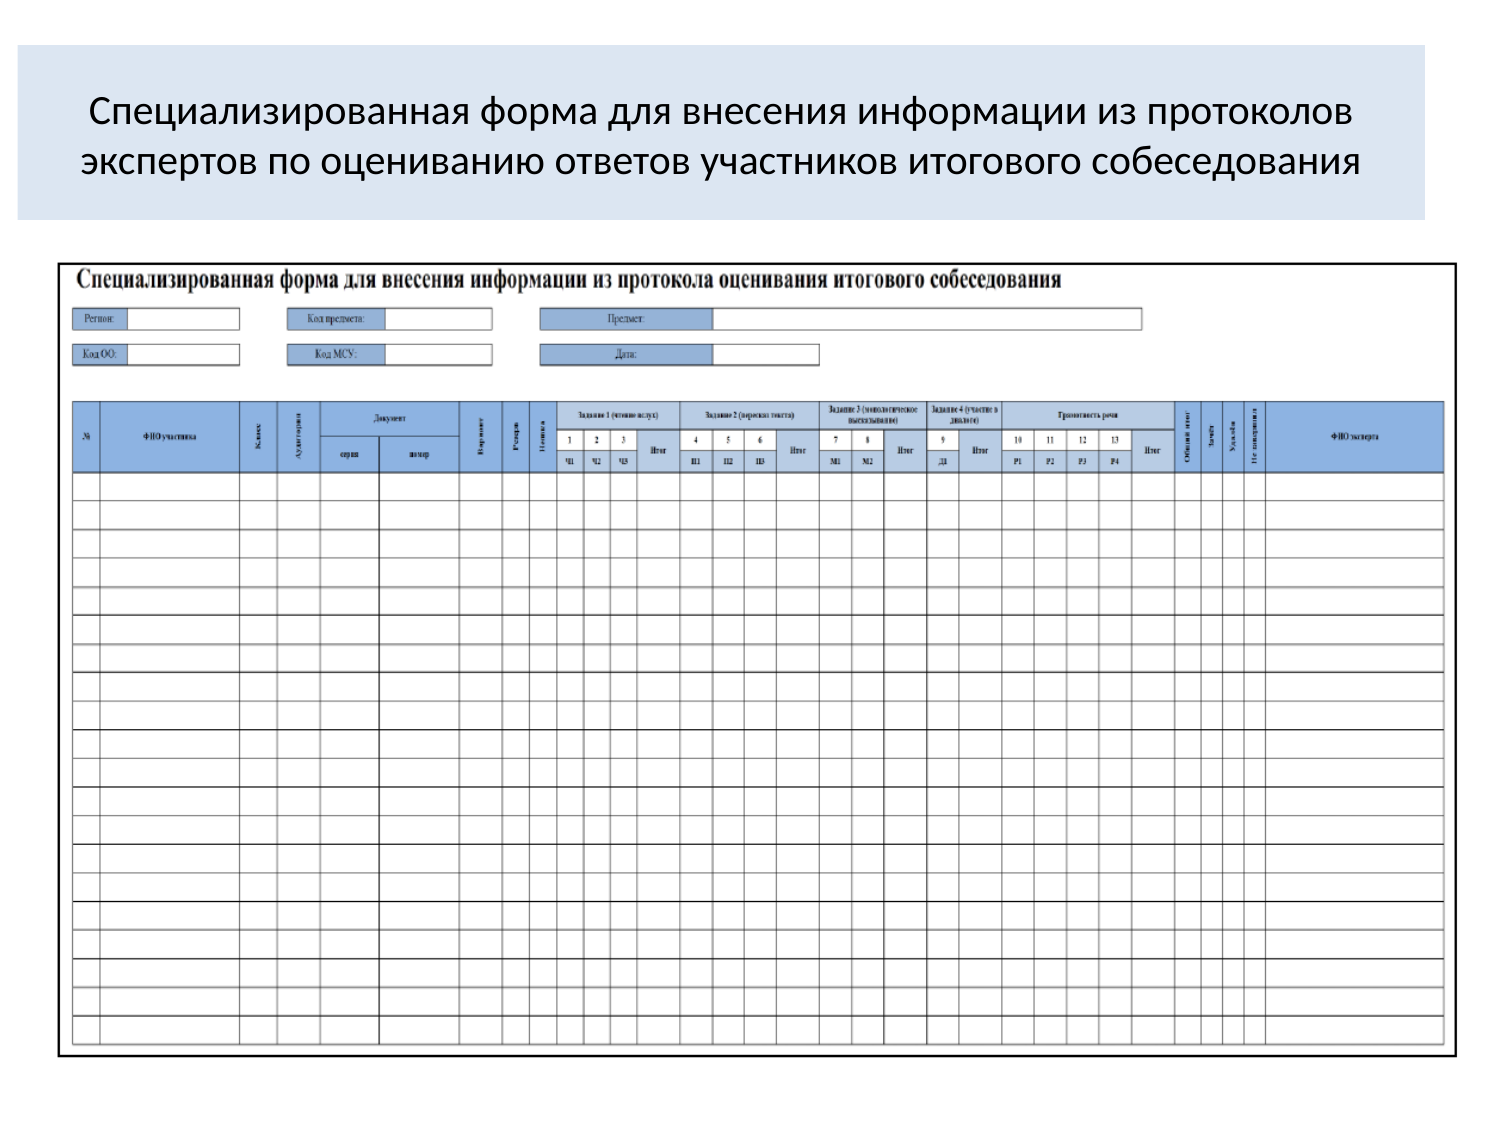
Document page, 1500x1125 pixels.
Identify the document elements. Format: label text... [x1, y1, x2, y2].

title Специализированная форма для внесения информации из протоколов экспертов по оцениванию ответов участников итогового собеседования [17, 45, 1425, 220]
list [40, 251, 1500, 1081]
